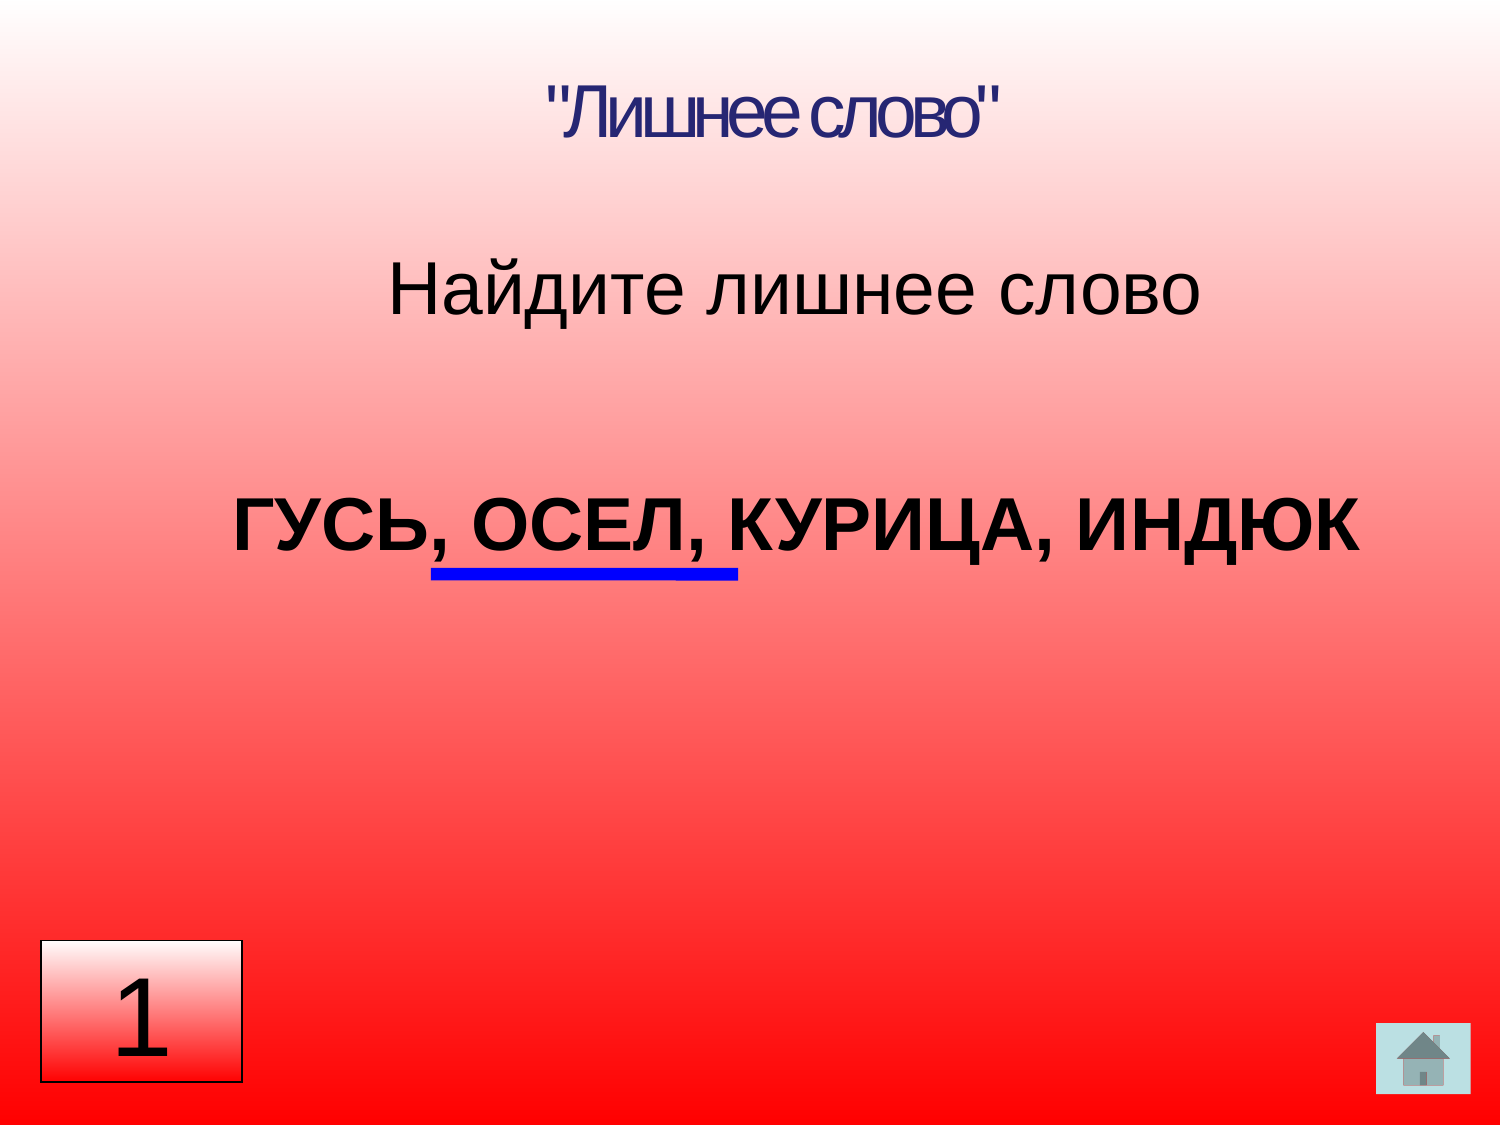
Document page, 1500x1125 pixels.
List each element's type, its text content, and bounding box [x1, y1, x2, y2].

text_box "Лишнее слово" [277, 54, 1270, 227]
text_box ГУСЬ, ОСЕЛ, КУРИЦА, ИНДЮК [217, 467, 1377, 573]
text_box 1 [41, 940, 242, 1083]
text_box Найдите лишнее слово [372, 232, 1219, 467]
text_box [1376, 1023, 1471, 1095]
